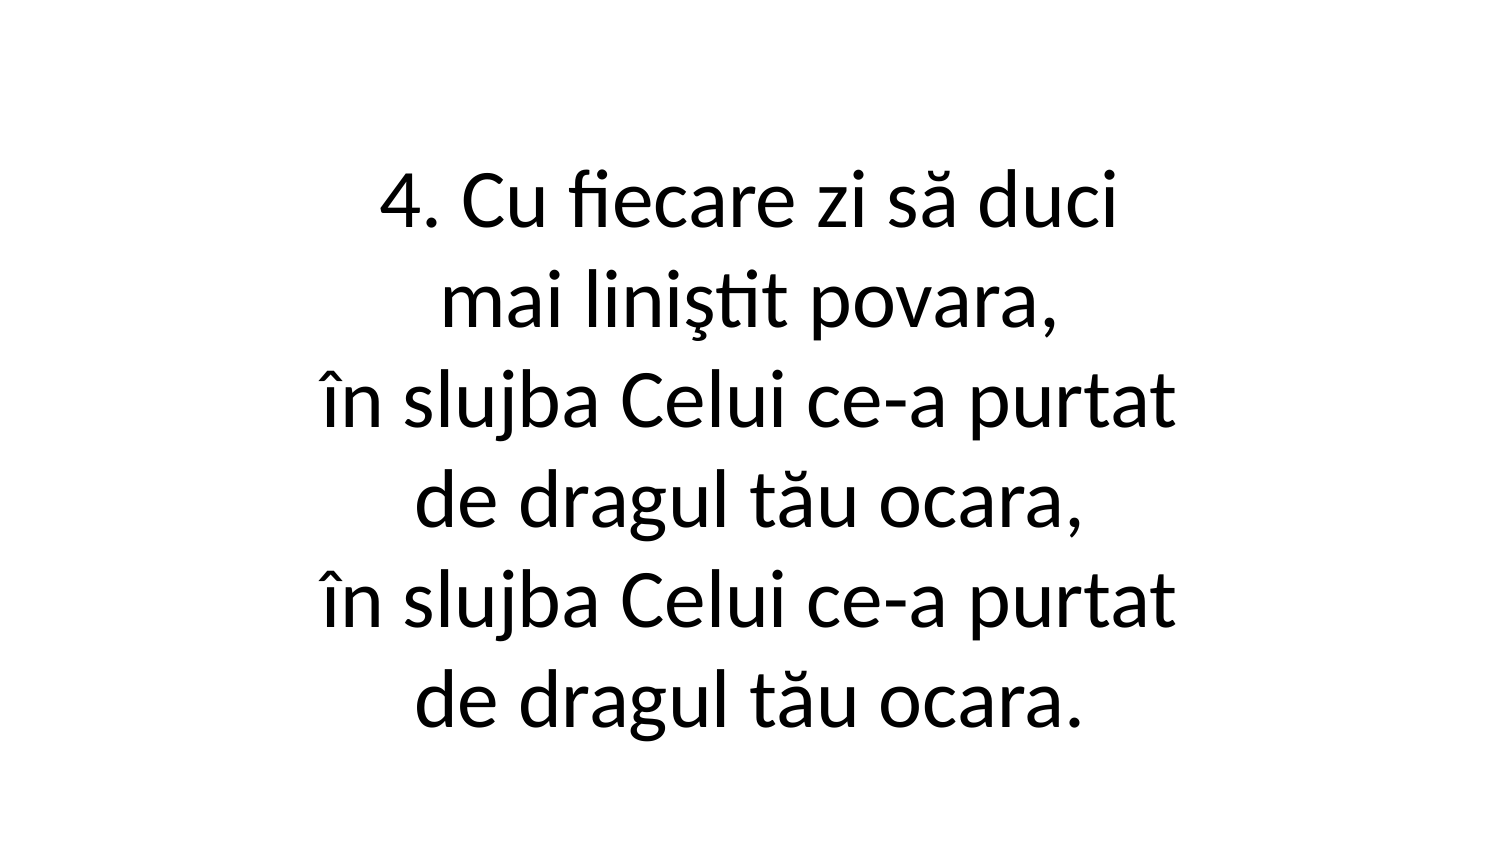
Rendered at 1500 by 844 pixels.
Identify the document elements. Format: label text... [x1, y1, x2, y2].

text_box 4. Cu fiecare zi să duci mai liniştit povara, în slujba Celui ce-a purtat de dragul tău ocara, în slujba Celui ce-a purtat de dragul tău ocara. [306, 92, 1194, 752]
